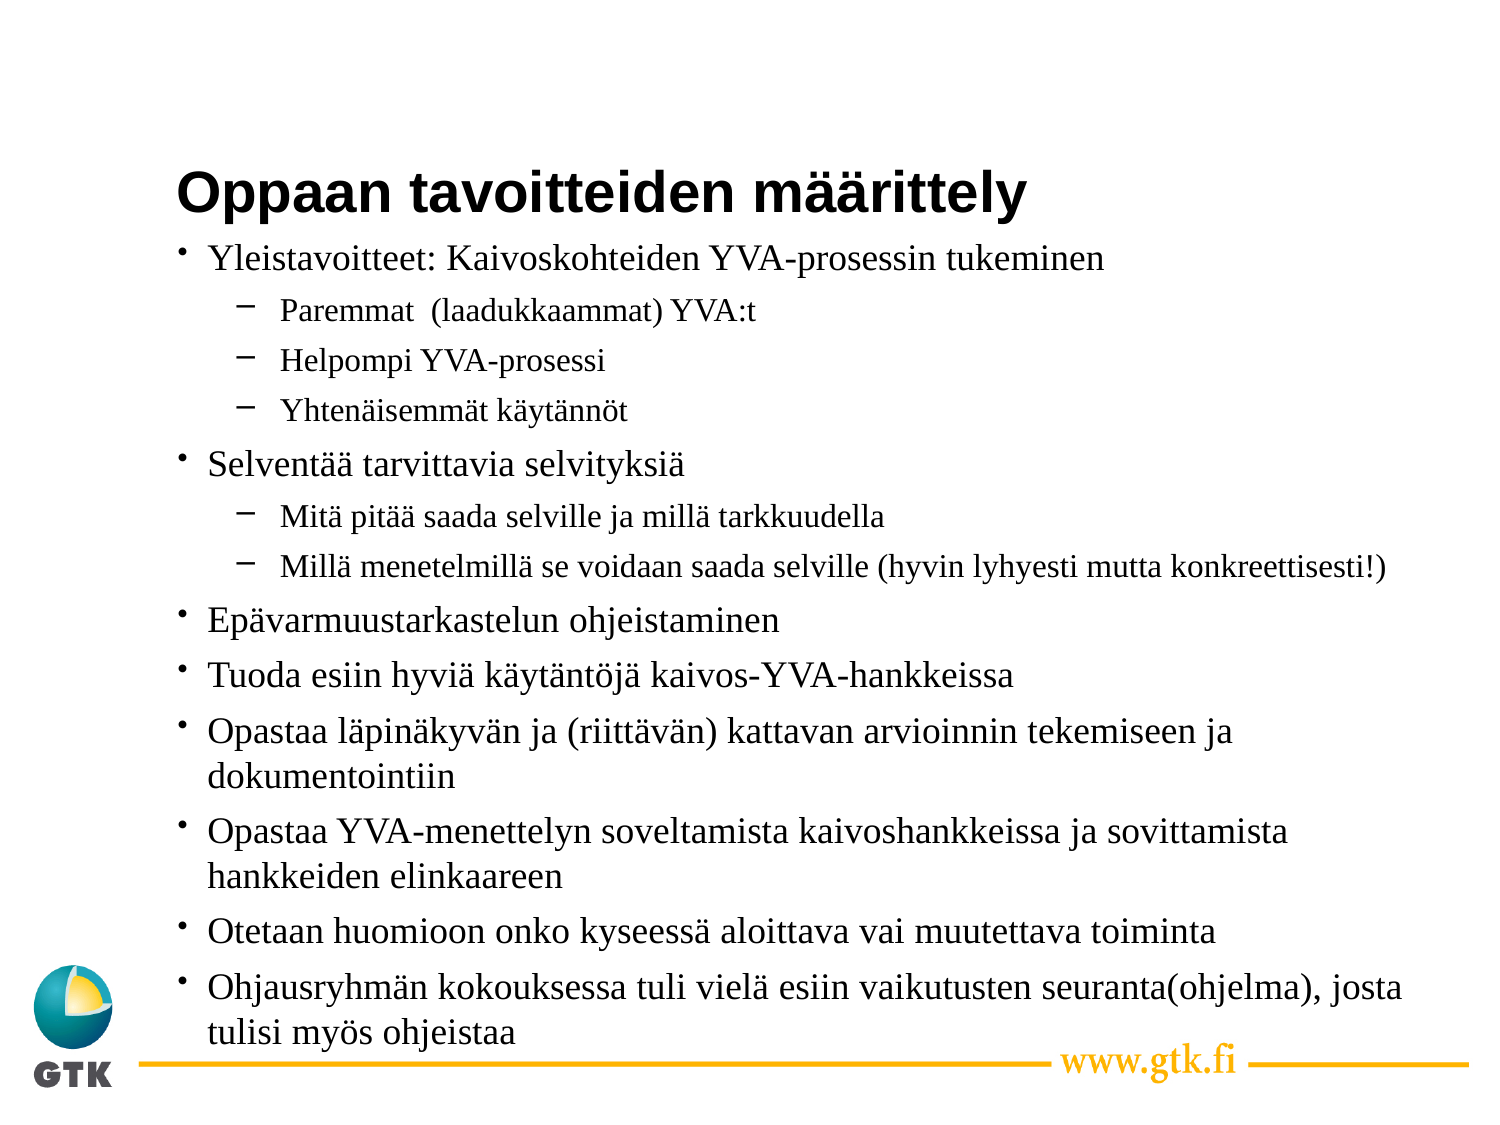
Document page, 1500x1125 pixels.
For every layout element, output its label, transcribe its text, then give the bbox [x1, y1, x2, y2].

list Yleistavoitteet: Kaivoskohteiden YVA-prosessin tukeminen Paremmat (laadukkaammat) YVA:t Helpompi YVA-prosessi Yhtenäisemmät käytännöt Selventää tarvittavia selvityksiä Mitä pitää saada selville ja millä tarkkuudella Millä menetelmillä se voidaan saada selville (hyvin lyhyesti mutta konkreettisesti!) Epävarmuustarkastelun ohjeistaminen Tuoda esiin hyviä käytäntöjä kaivos-YVA-hankkeissa Opastaa läpinäkyvän ja (riittävän) kattavan arvioinnin tekemiseen ja dokumentointiin Opastaa YVA-menettelyn soveltamista kaivoshankkeissa ja sovittamista hankkeiden elinkaareen Otetaan huomioon onko kyseessä aloittava vai muutettava toiminta Ohjausryhmän kokouksessa tuli vielä esiin vaikutusten seuranta(ohjelma), josta tulisi myös ohjeistaa [162, 224, 1449, 981]
title Oppaan tavoitteiden määrittely [161, 31, 1448, 232]
picture [131, 1032, 1478, 1092]
picture [28, 952, 118, 1094]
